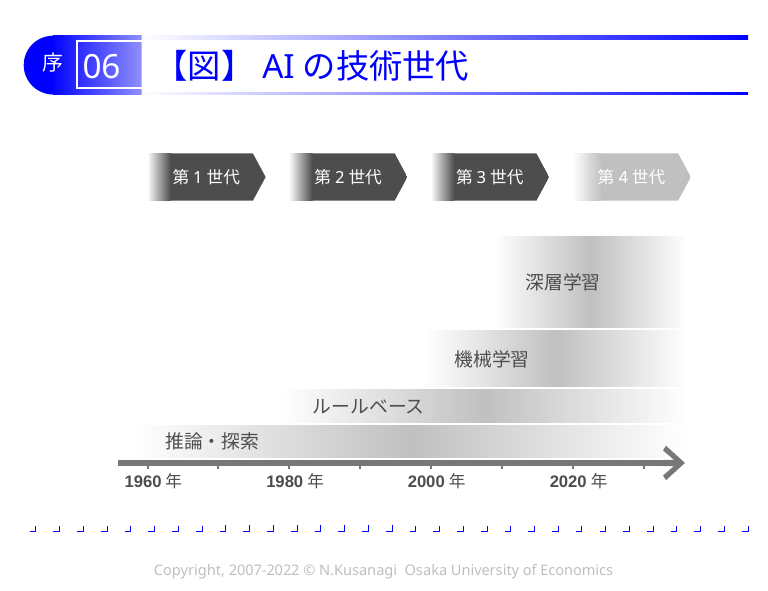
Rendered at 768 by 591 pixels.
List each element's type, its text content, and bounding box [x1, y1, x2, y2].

title 06 【図】AIの技術世代 [76, 40, 756, 89]
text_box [112, 153, 691, 497]
